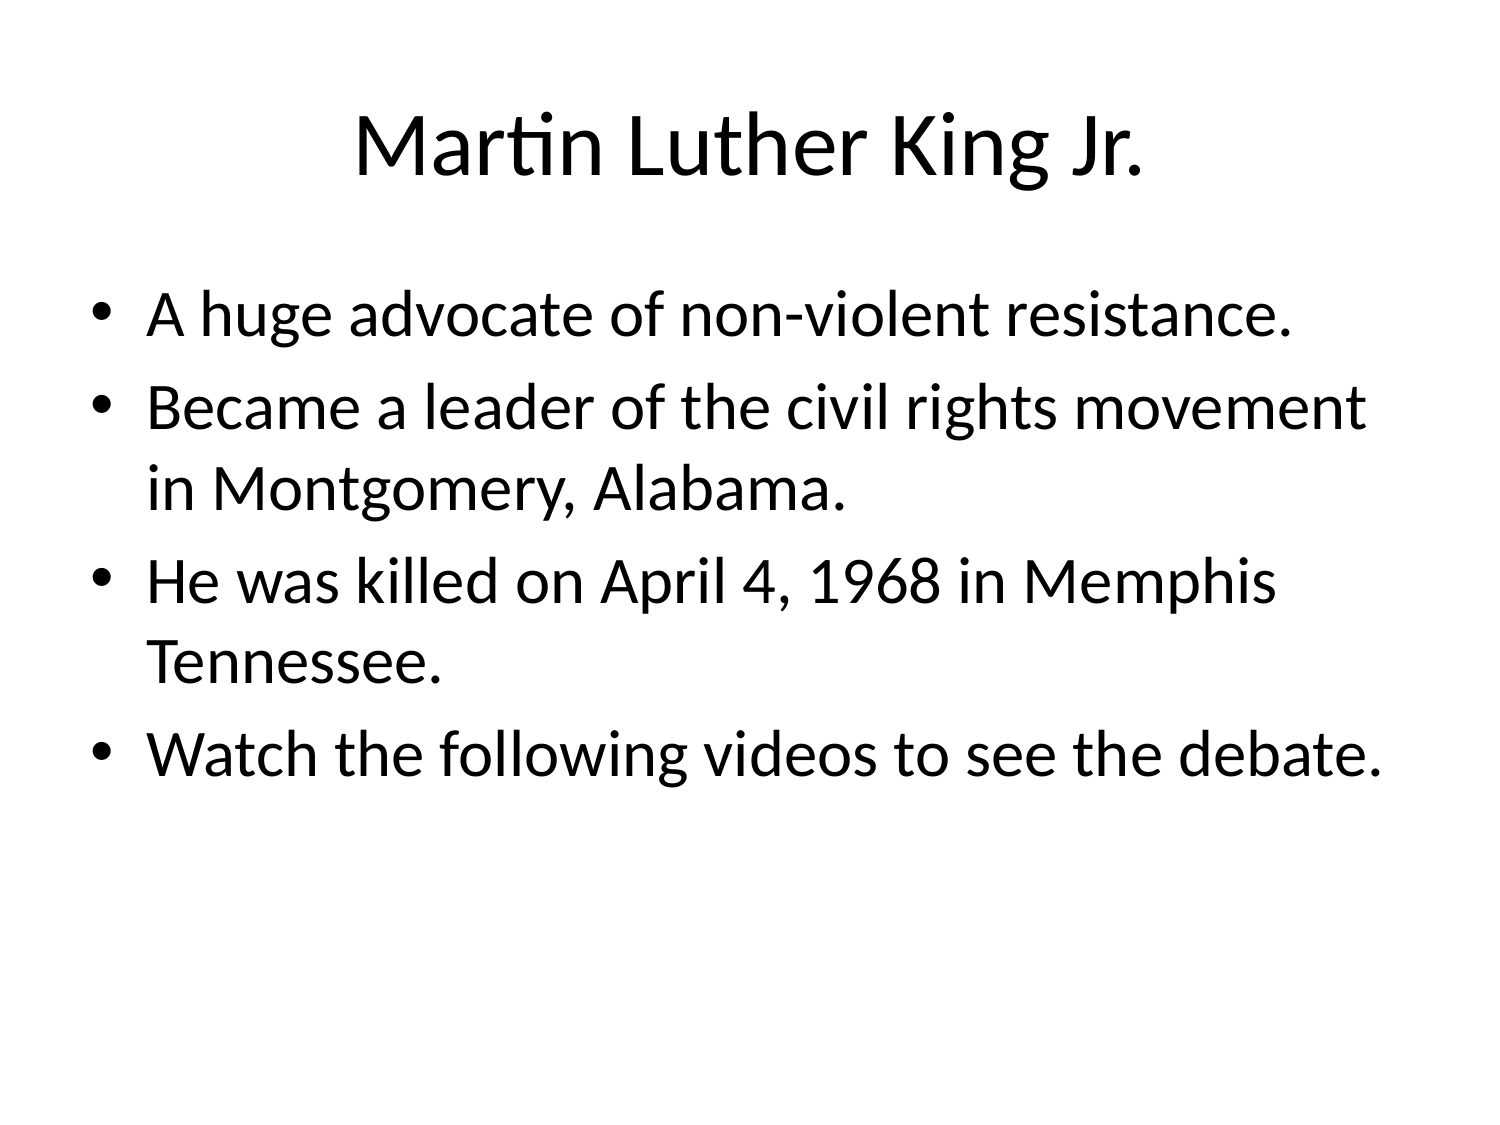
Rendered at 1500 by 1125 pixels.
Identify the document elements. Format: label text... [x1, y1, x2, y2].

title Martin Luther King Jr. [75, 45, 1425, 233]
list A huge advocate of non-violent resistance. Became a leader of the civil rights movement in Montgomery, Alabama. He was killed on April 4, 1968 in Memphis Tennessee. Watch the following videos to see the debate. [75, 262, 1425, 1005]
